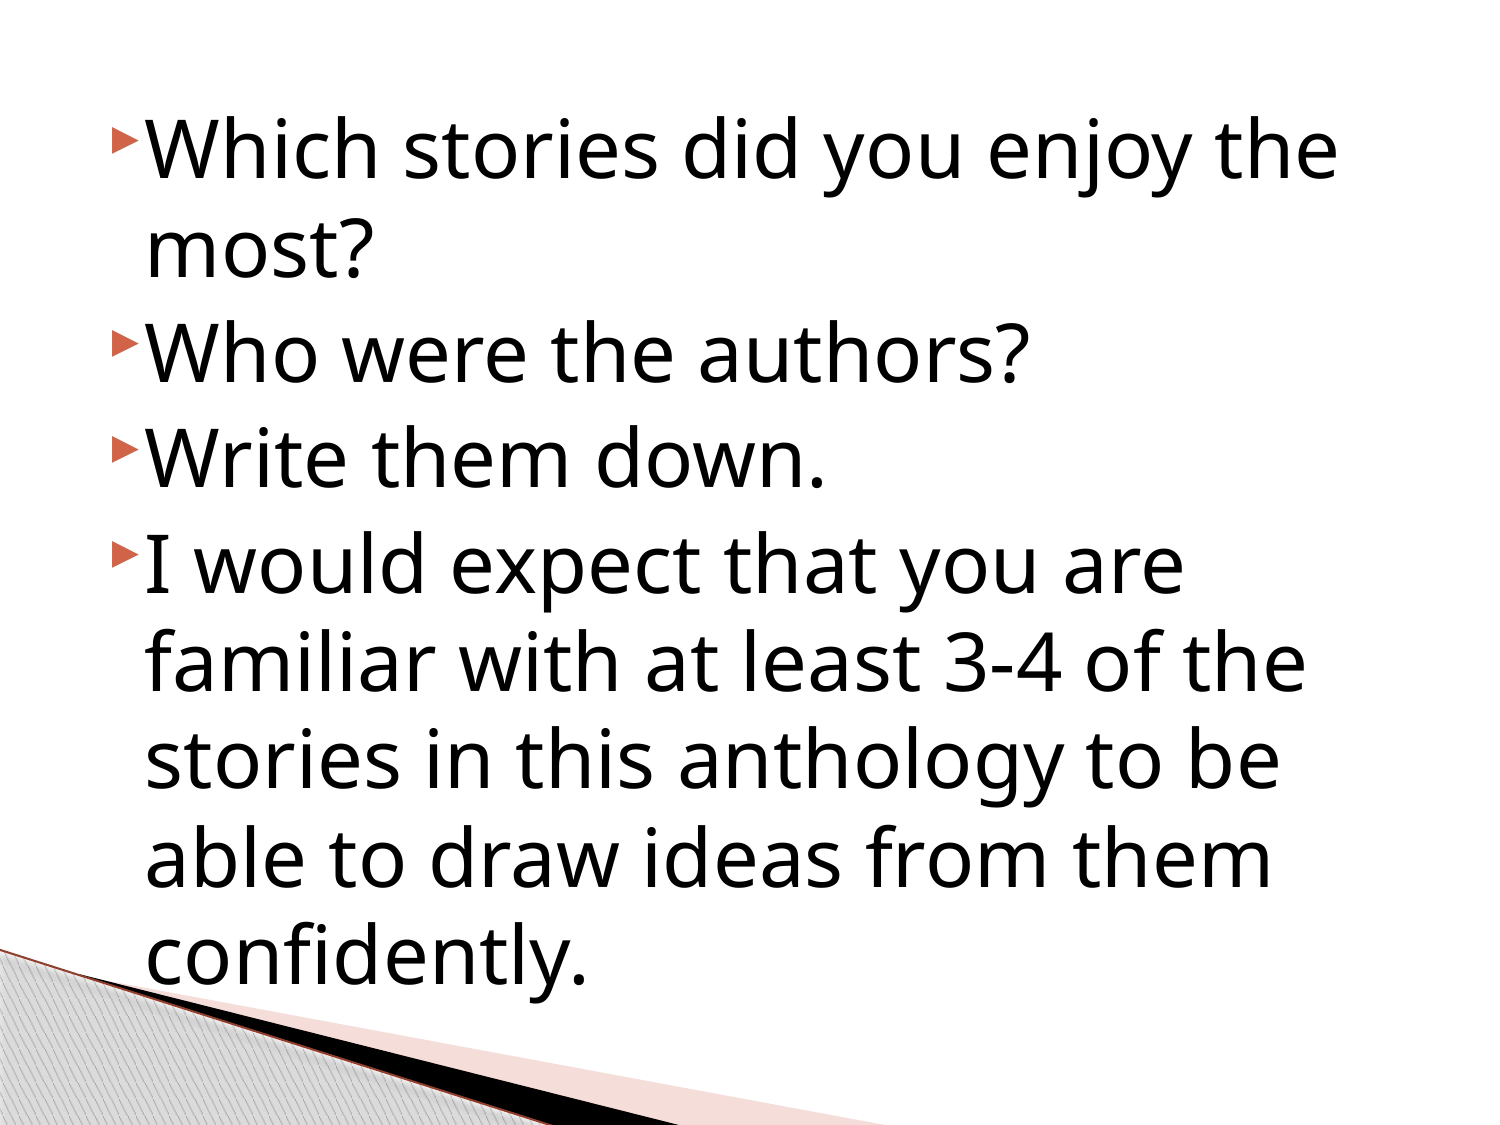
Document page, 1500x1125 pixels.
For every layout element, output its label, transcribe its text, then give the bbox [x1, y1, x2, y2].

list Which stories did you enjoy the most? Who were the authors? Write them down. I would expect that you are familiar with at least 3-4 of the stories in this anthology to be able to draw ideas from them confidently. [76, 90, 1427, 1010]
